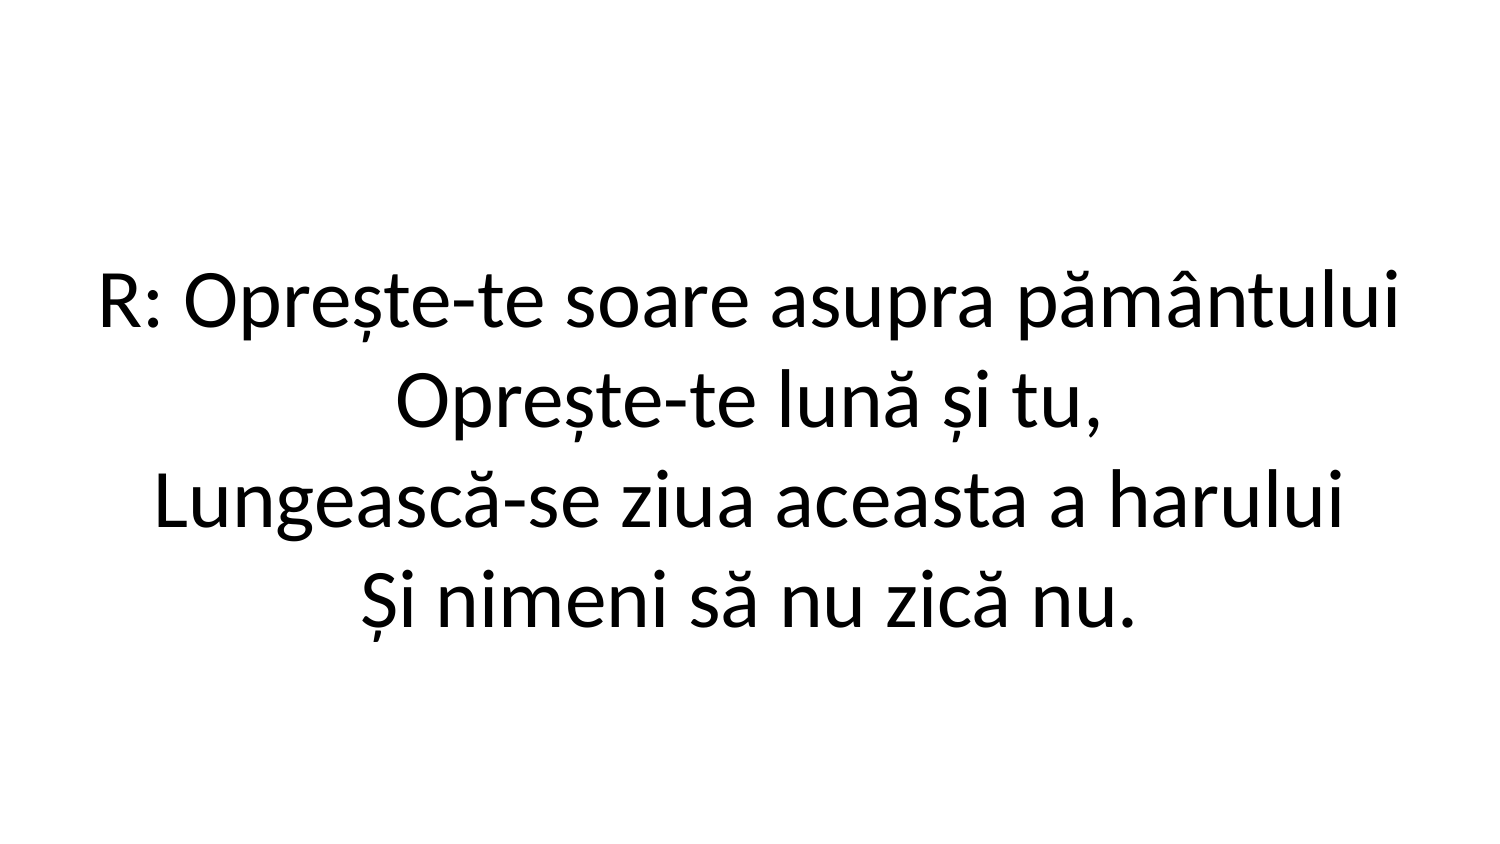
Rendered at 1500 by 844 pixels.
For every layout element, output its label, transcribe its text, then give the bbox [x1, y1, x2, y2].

text_box R: Oprește-te soare asupra pământului Oprește-te lună și tu, Lungească-se ziua aceasta a harului Și nimeni să nu zică nu. [82, 192, 1418, 652]
